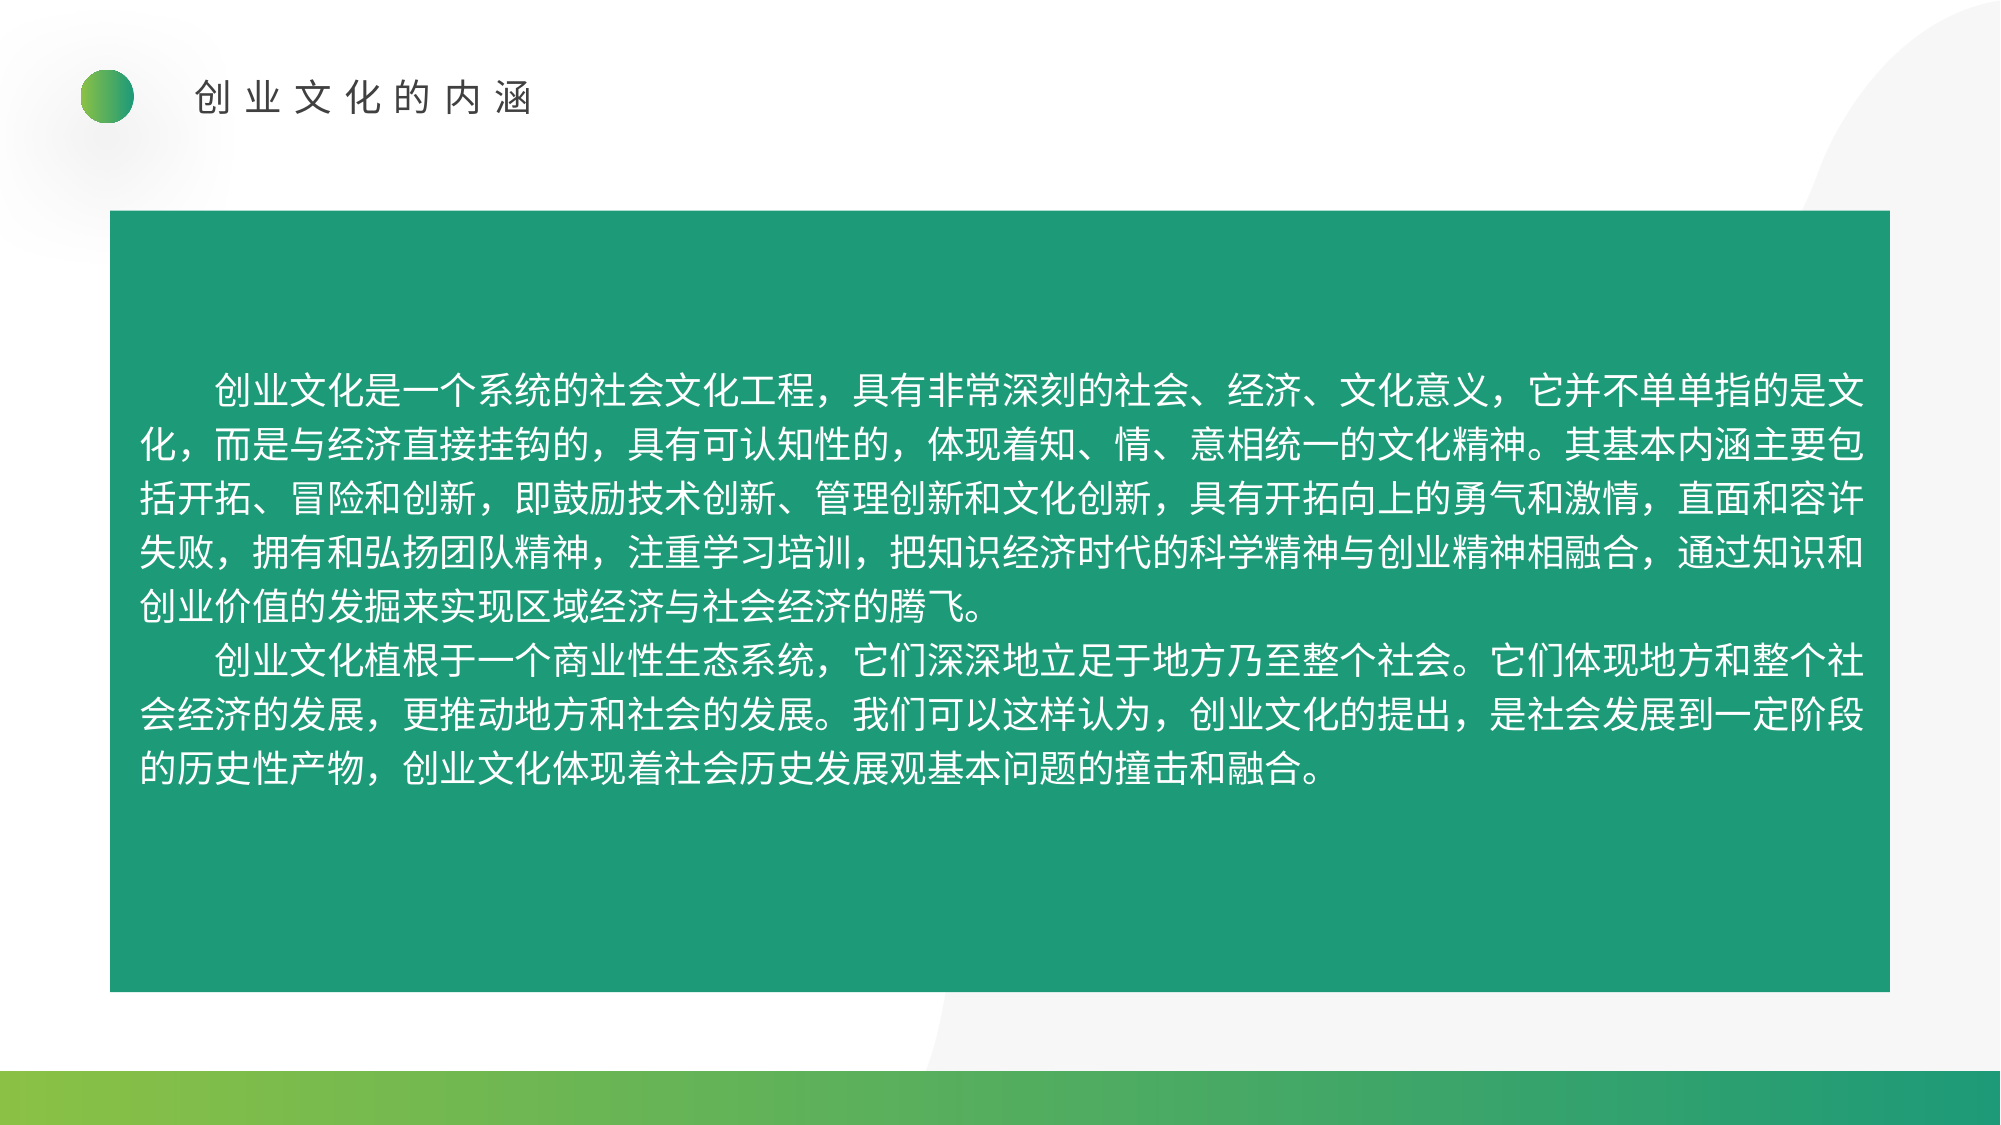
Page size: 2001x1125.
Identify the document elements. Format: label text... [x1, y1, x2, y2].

text_box 创业文化的内涵 [179, 66, 937, 127]
text_box 创业文化是一个系统的社会文化工程，具有非常深刻的社会、经济、文化意义，它并不单单指的是文化，而是与经济直接挂钩的，具有可认知性的，体现着知、情、意相统一的文化精神。其基本内涵主要包括开拓、冒险和创新，即鼓励技术创新、管理创新和文化创新，具有开拓向上的勇气和激情，直面和容许失败，拥有和弘扬团队精神，注重学习培训，把知识经济时代的科学精神与创业精神相融合，通过知识和创业价值的发掘来实现区域经济与社会经济的腾飞。 创业文化植根于一个商业性生态系统，它们深深地立足于地方乃至整个社会。它们体现地方和整个社会经济的发展，更推动地方和社会的发展。我们可以这样认为，创业文化的提出，是社会发展到一定阶段的历史性产物，创业文化体现着社会历史发展观基本问题的撞击和融合。 [109, 210, 1891, 993]
